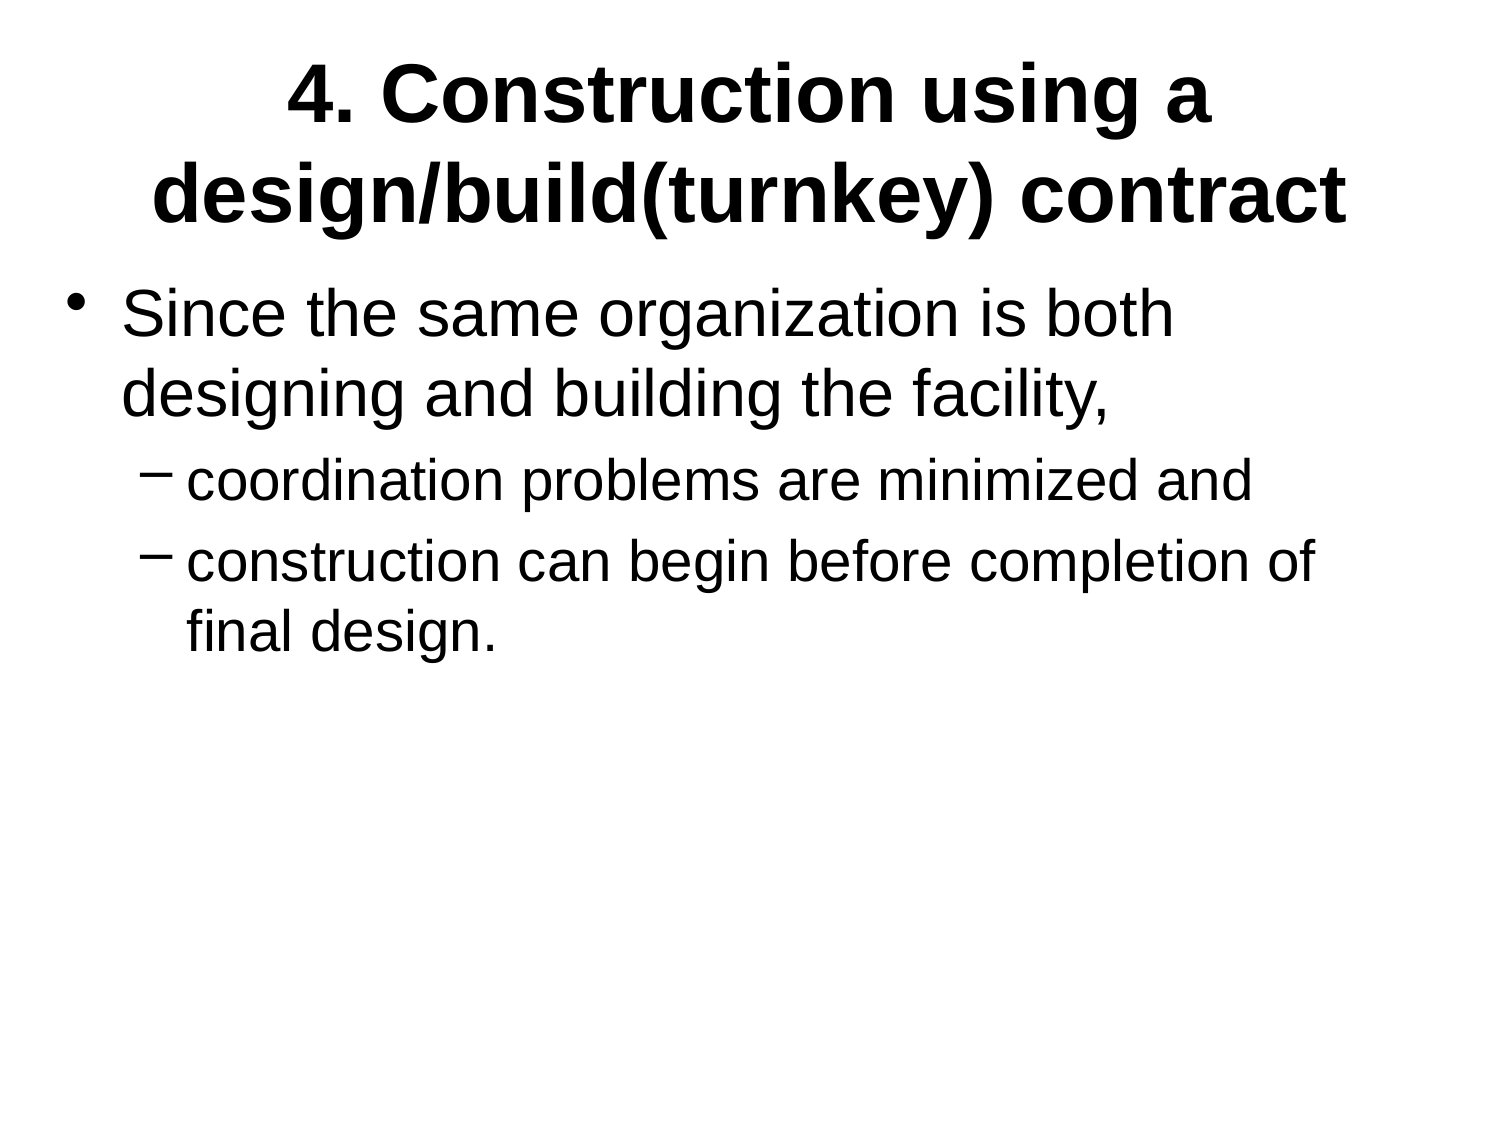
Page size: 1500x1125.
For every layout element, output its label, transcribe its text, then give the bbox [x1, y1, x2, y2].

list Since the same organization is both designing and building the facility, coordination problems are minimized and construction can begin before completion of final design. [49, 262, 1426, 1006]
title 4. Construction using a design/build(turnkey) contract [24, 44, 1476, 233]
